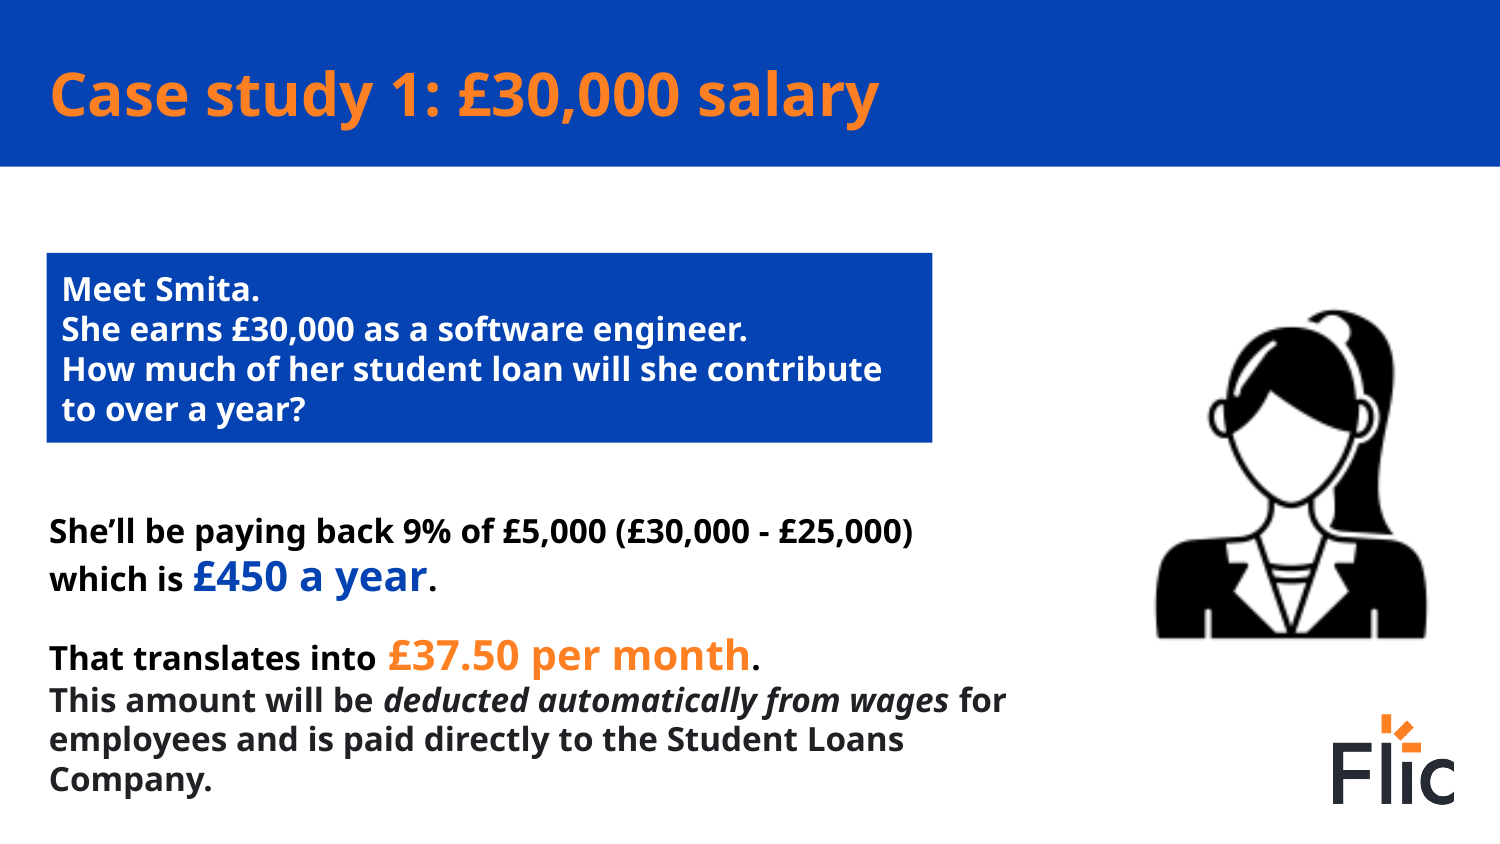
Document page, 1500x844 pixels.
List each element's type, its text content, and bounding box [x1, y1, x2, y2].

text_box Meet Smita. She earns £30,000 as a software engineer. How much of her student loan will she contribute to over a year? [46, 252, 933, 443]
picture [1105, 251, 1476, 682]
text_box That translates into £37.50 per month. This amount will be deducted automatically from wages for employees and is paid directly to the Student Loans Company. [34, 613, 1037, 814]
title Case study 1: £30,000 salary [34, 49, 1371, 135]
picture [1333, 714, 1454, 805]
text_box She’ll be paying back 9% of £5,000 (£30,000 - £25,000) which is £450 a year. [34, 495, 950, 616]
